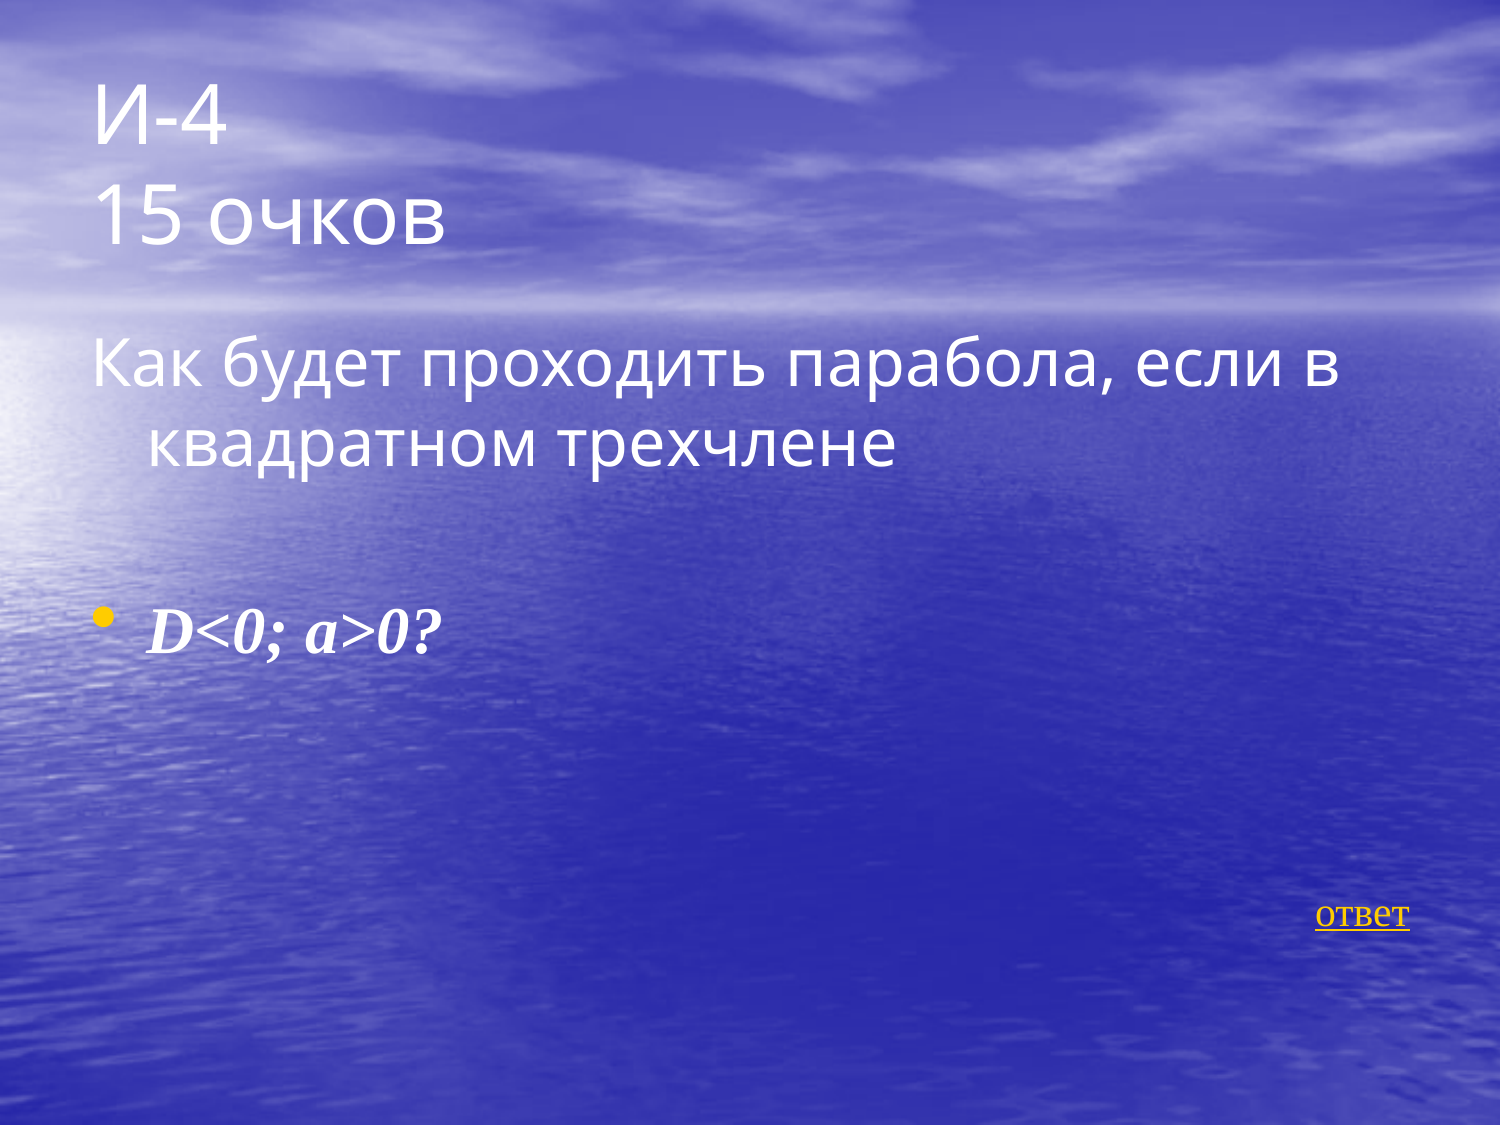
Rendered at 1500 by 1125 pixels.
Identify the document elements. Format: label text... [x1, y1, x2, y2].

list Как будет проходить парабола, если в квадратном трехчлене D<0; a>0? ответ [74, 312, 1426, 988]
title И-4 15 очков [74, 47, 1426, 276]
